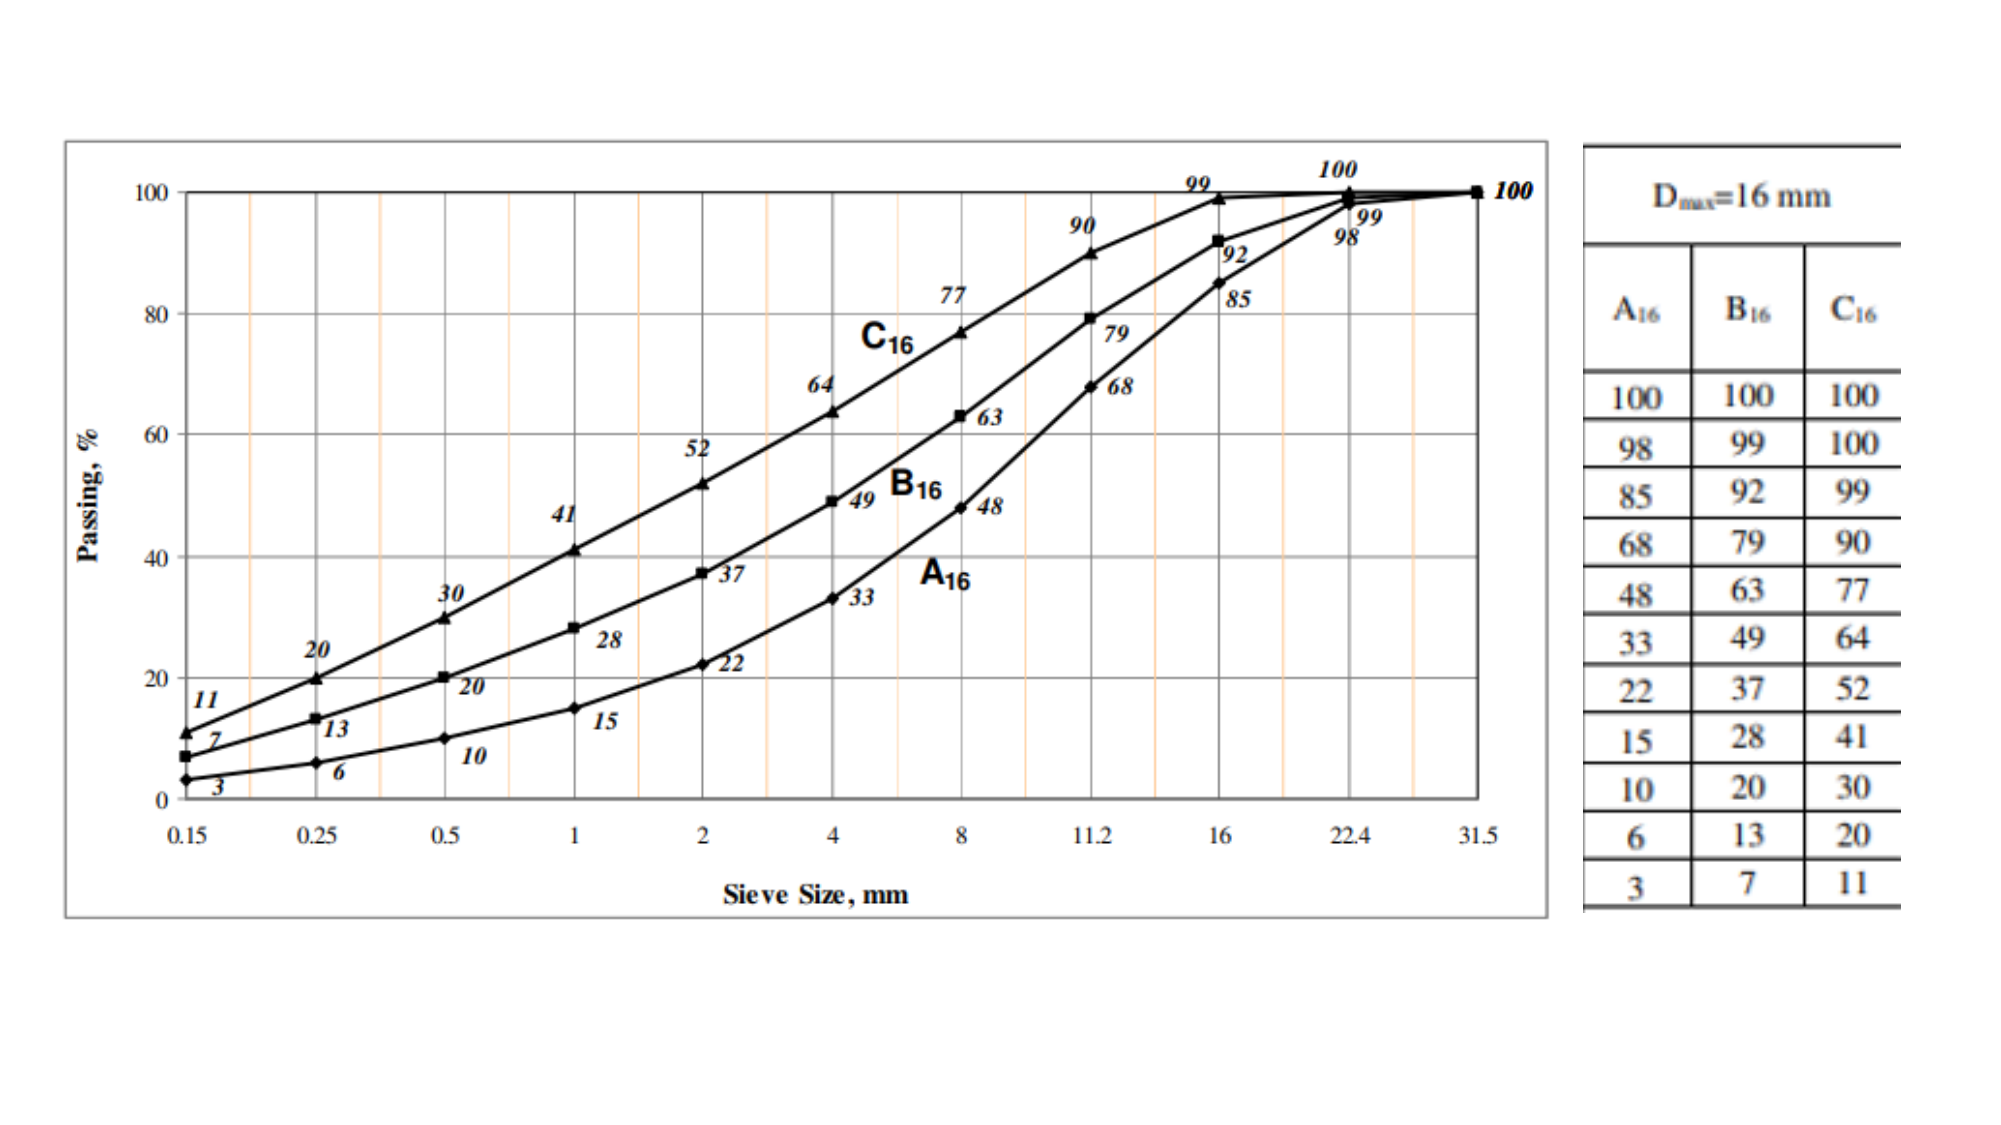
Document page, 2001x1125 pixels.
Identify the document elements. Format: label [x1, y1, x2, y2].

picture [1583, 130, 1901, 913]
picture [47, 117, 1558, 933]
